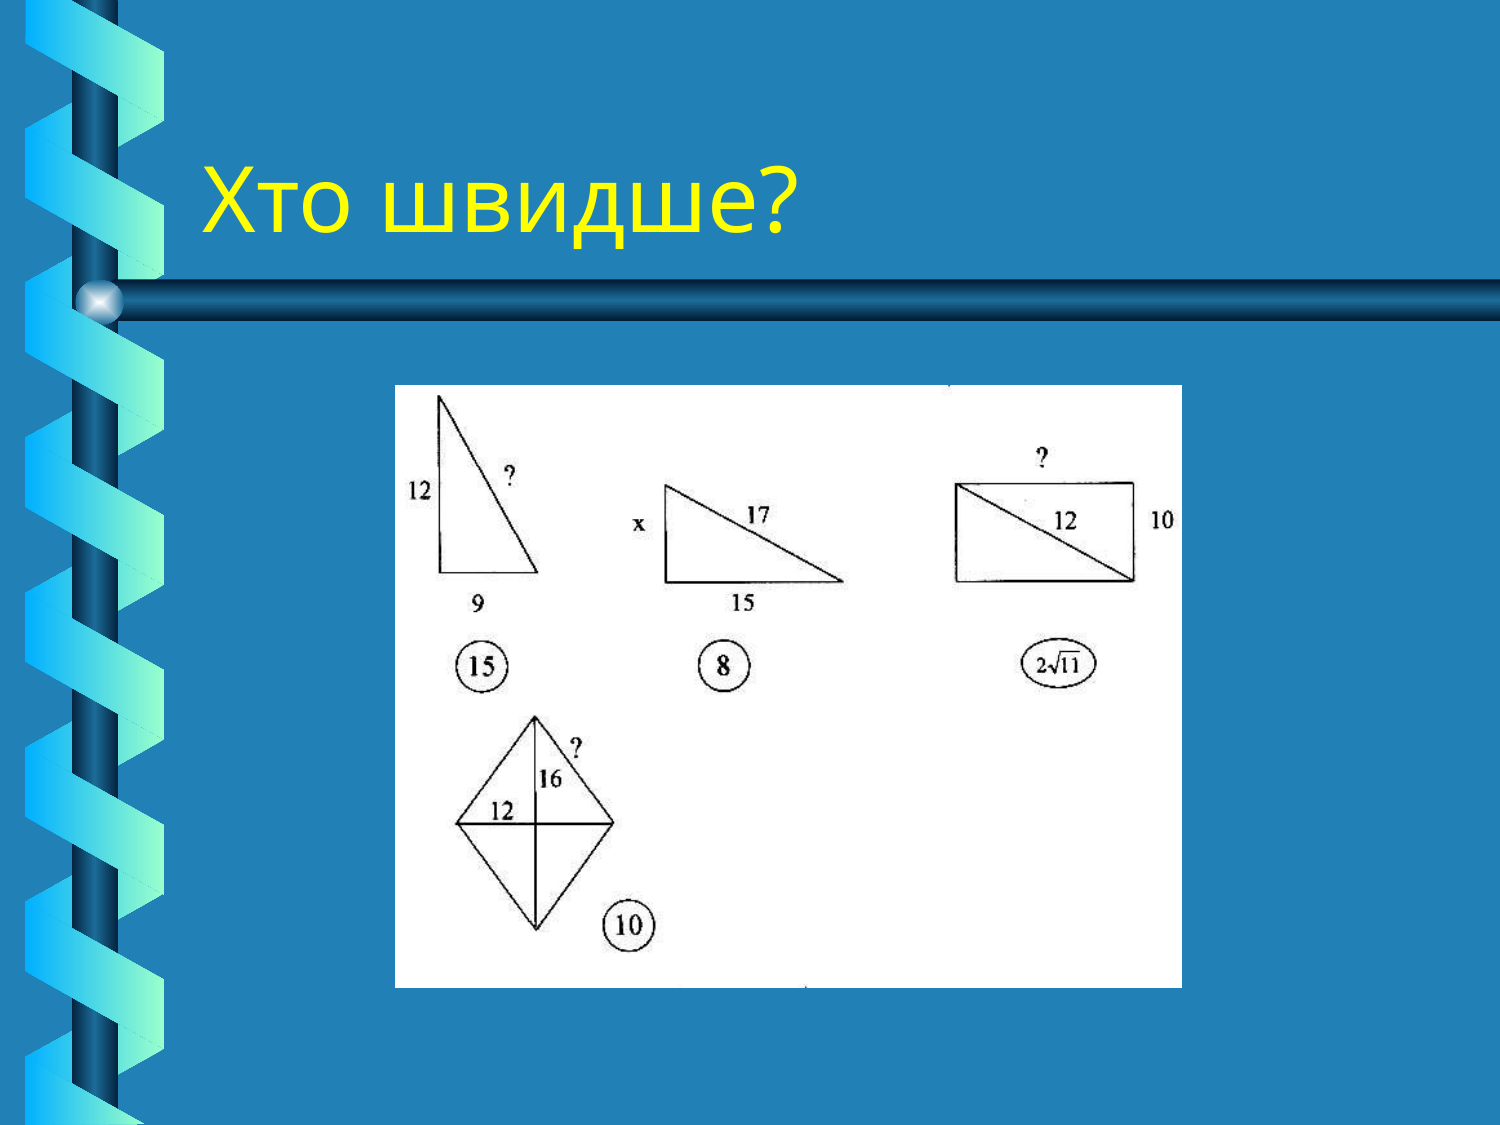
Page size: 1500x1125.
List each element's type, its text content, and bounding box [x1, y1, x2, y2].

title Хто швидше? [187, 133, 1463, 259]
picture [395, 385, 1182, 988]
